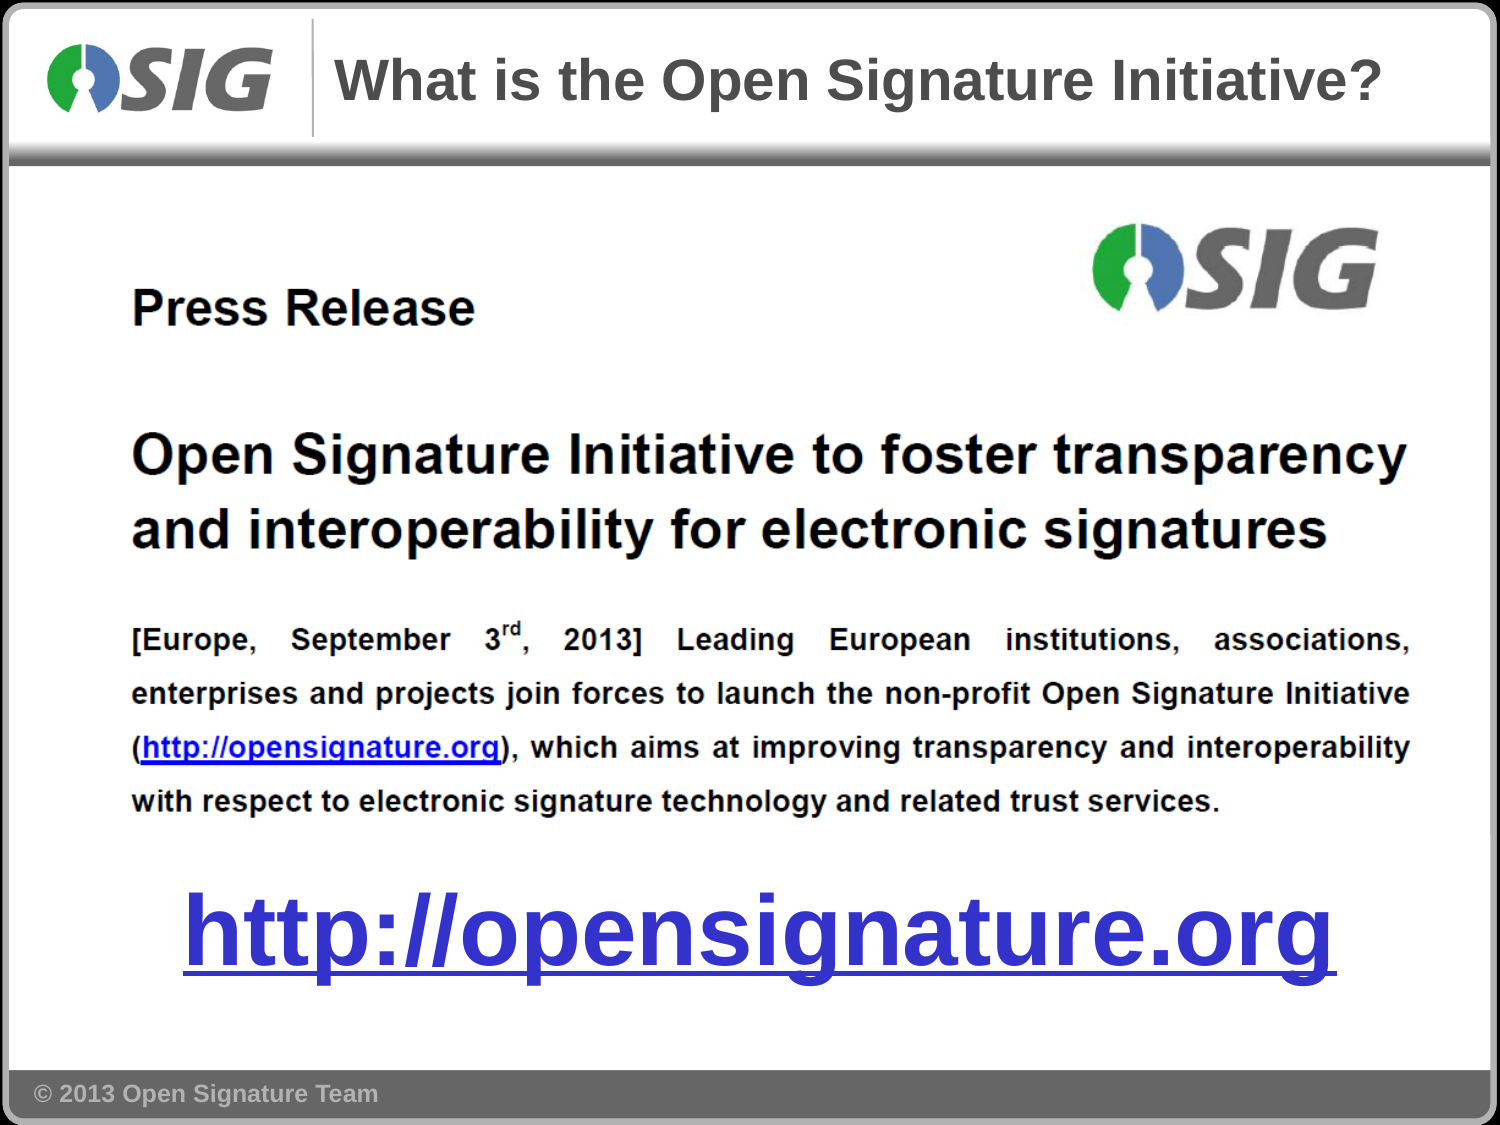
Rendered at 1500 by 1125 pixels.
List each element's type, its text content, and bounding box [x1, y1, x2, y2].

picture [9, 137, 320, 168]
picture [104, 196, 1444, 835]
picture [1424, 137, 1490, 168]
title What is the Open Signature Initiative? [320, 34, 1424, 190]
text_box http://opensignature.org [168, 857, 1352, 993]
picture [17, 29, 309, 127]
